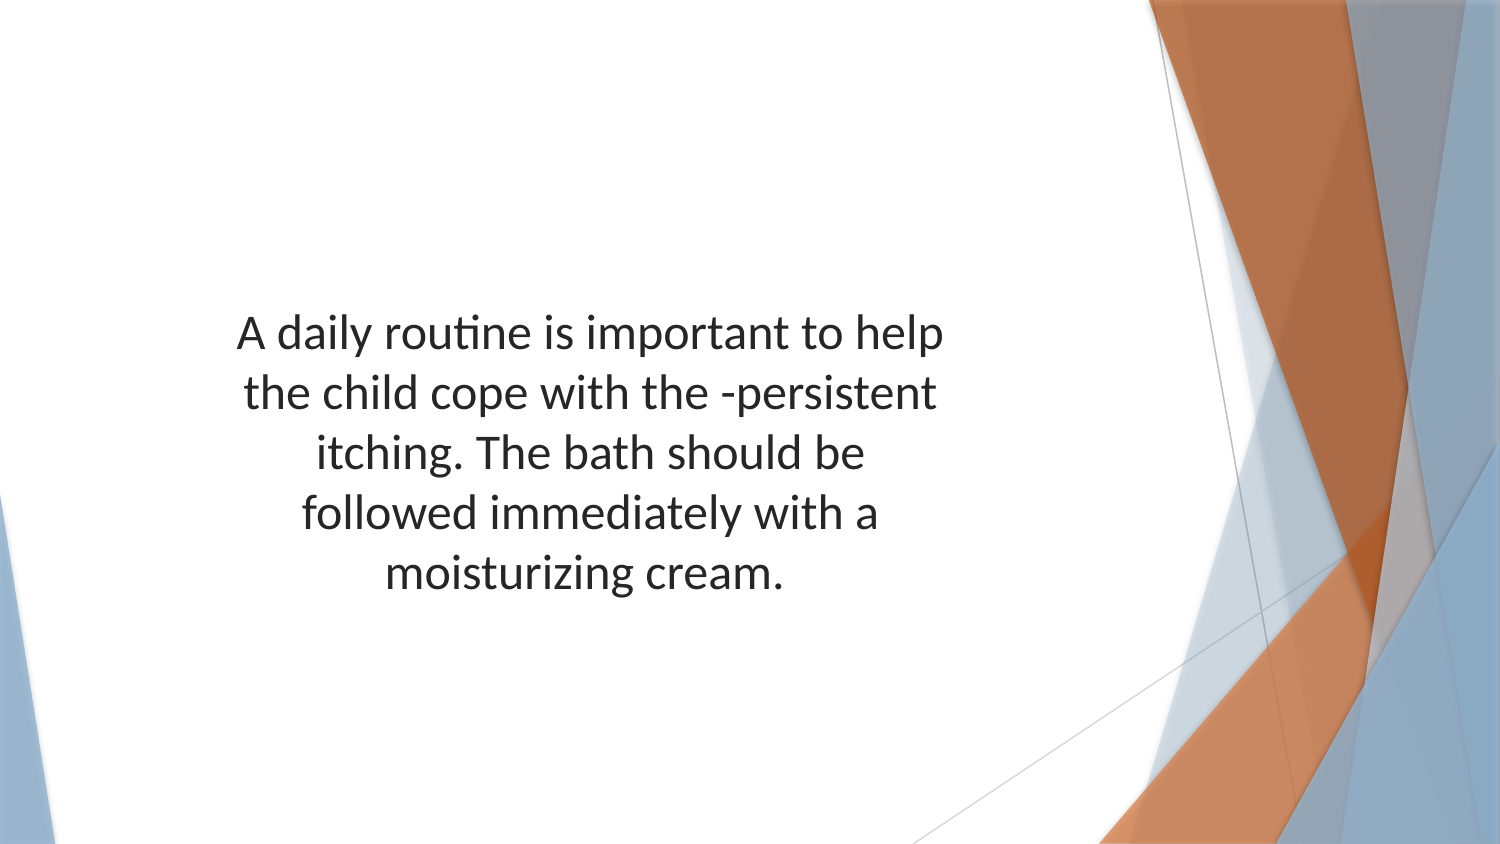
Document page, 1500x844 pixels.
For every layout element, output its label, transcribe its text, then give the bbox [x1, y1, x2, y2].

list A daily routine is important to help the child cope with the -persistent itching. The bath should be followed immediately with a moisturizing cream. [218, 291, 963, 588]
